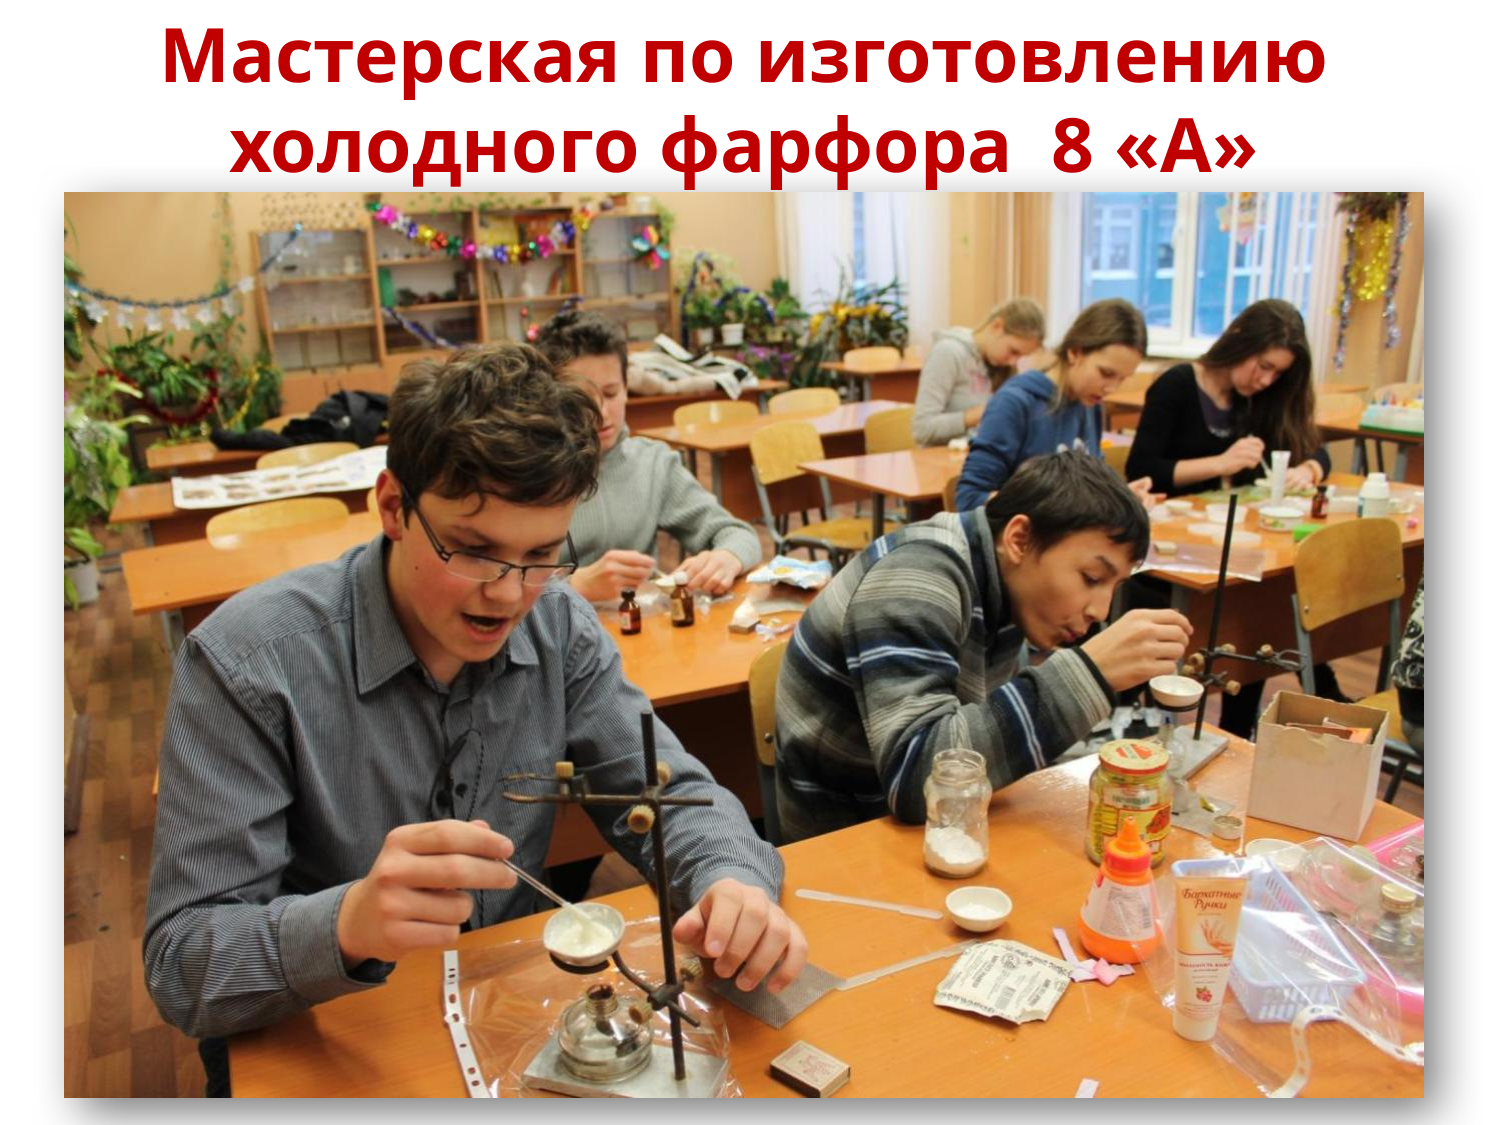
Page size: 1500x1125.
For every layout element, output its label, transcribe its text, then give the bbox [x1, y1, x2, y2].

picture [64, 192, 1424, 1099]
text_box Мастерская по изготовлению холодного фарфора 8 «А» [53, 0, 1436, 195]
